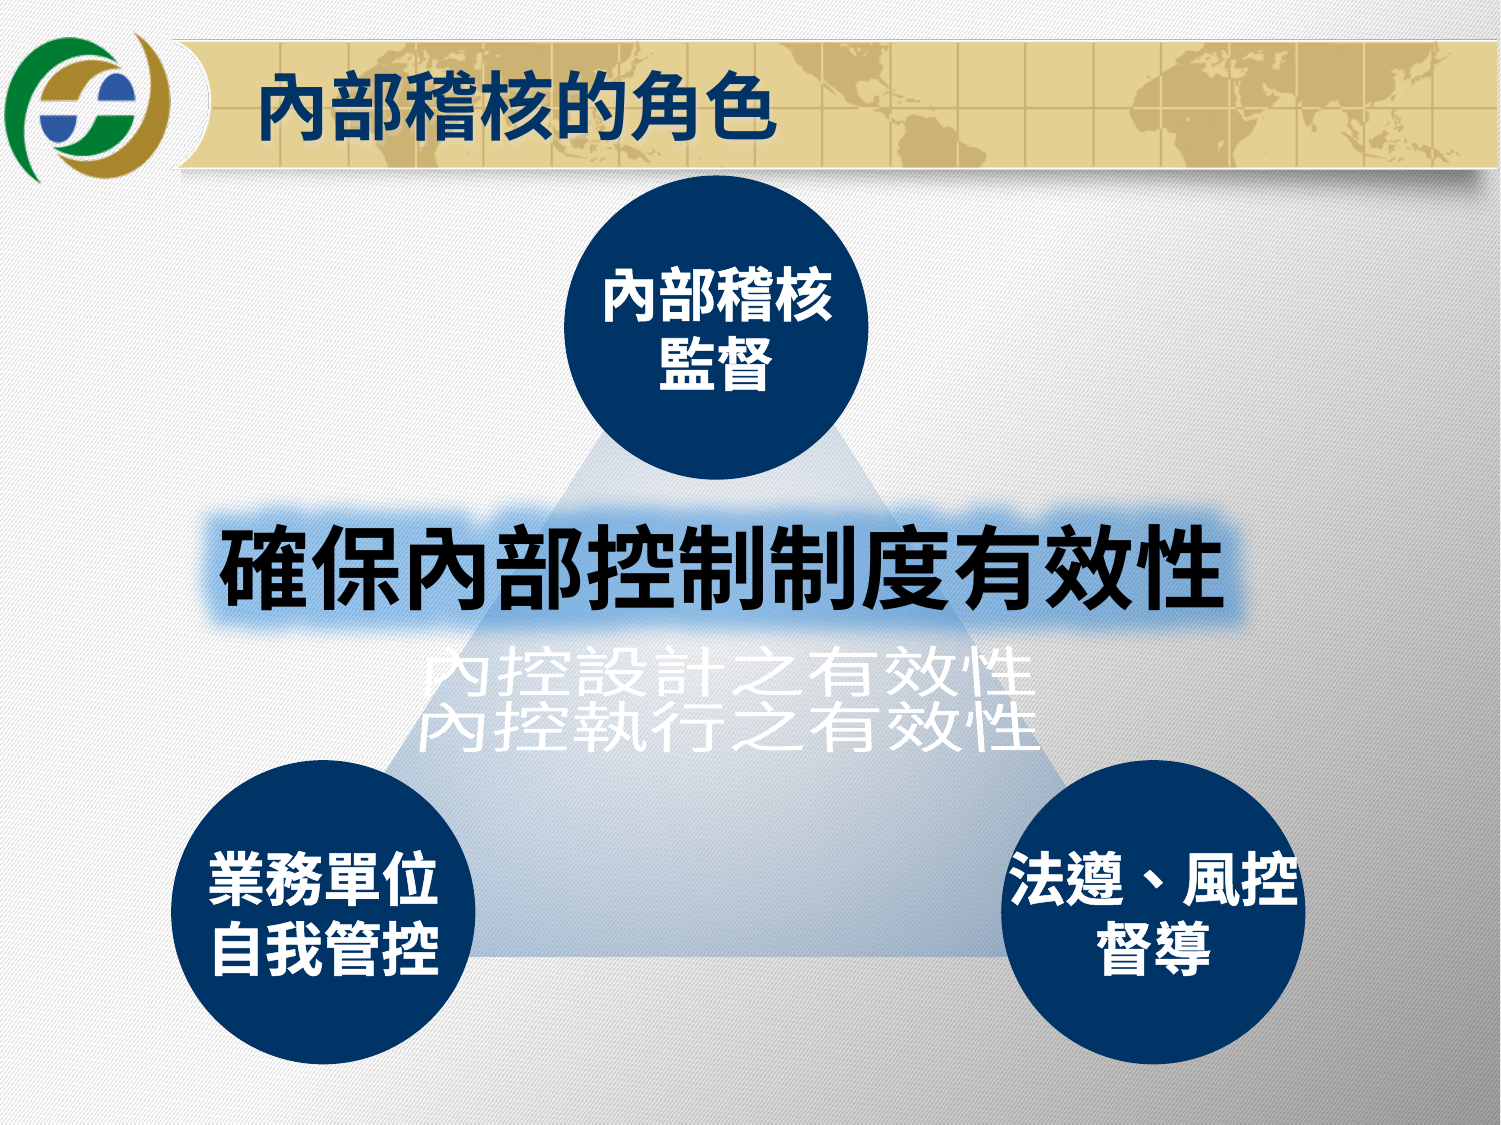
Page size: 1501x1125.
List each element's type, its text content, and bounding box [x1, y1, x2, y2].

text_box 內部稽核的角色 [239, 41, 1476, 180]
text_box [392, 661, 1049, 957]
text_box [1000, 759, 1306, 1065]
picture [2, 27, 1501, 223]
text_box 確保內部控制制度有效性 [203, 503, 1270, 629]
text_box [170, 759, 476, 1065]
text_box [563, 175, 869, 480]
